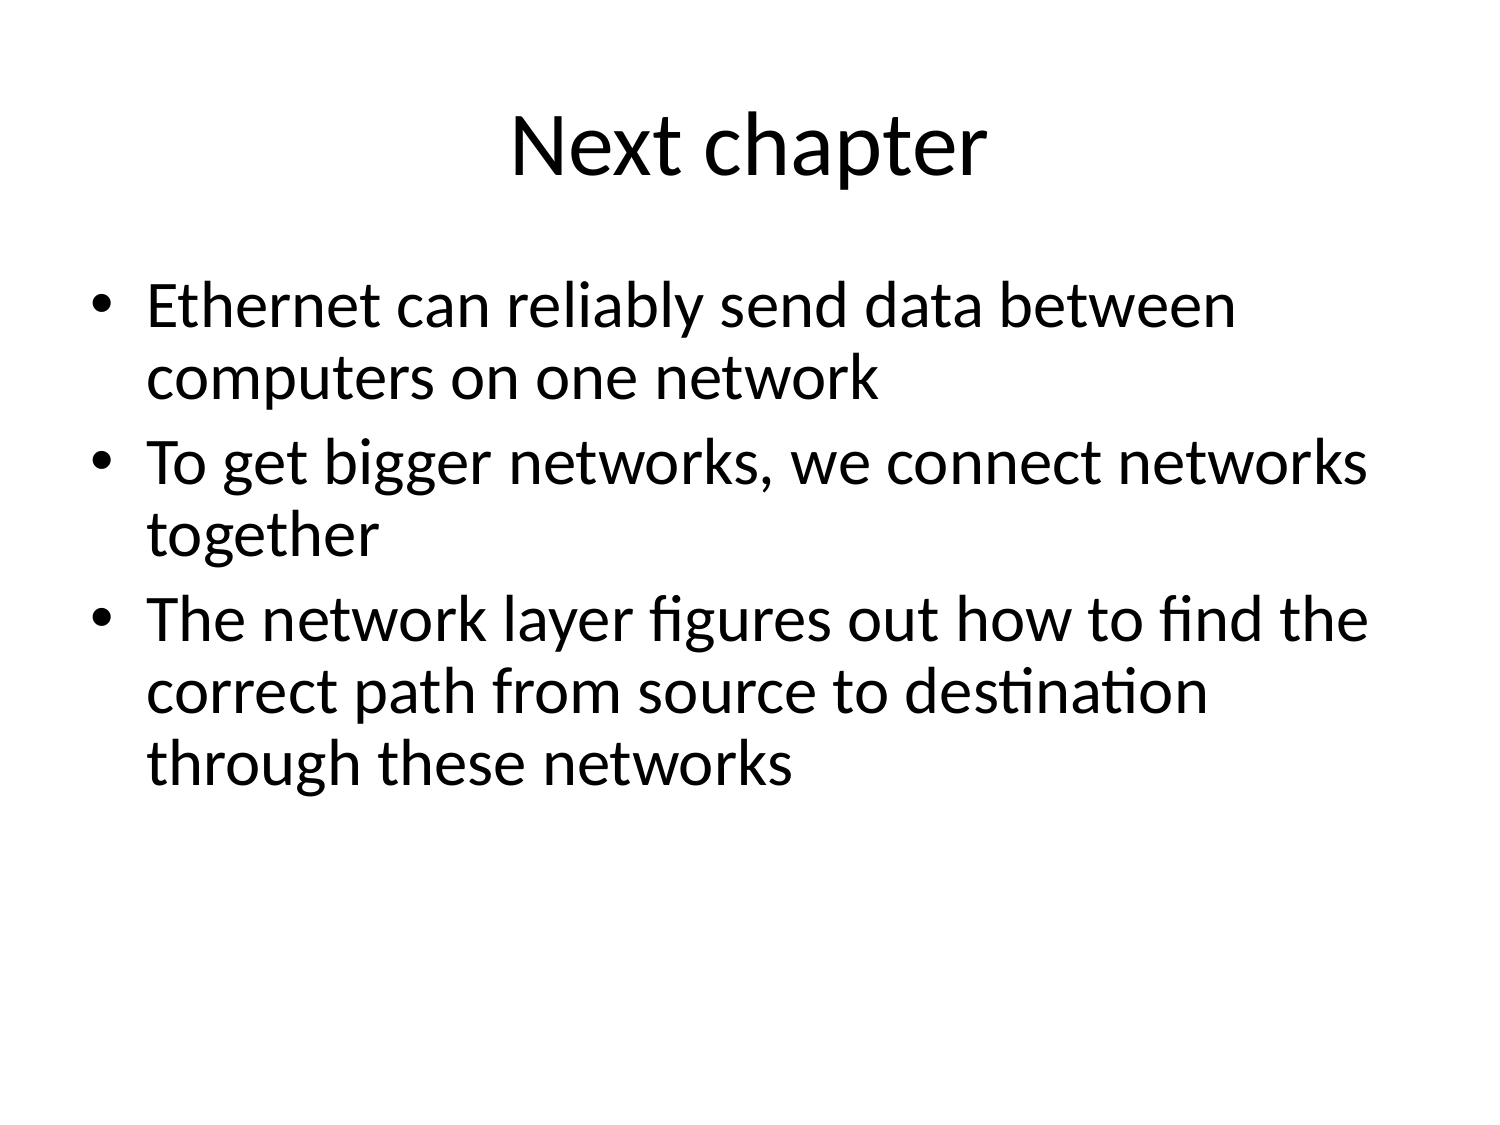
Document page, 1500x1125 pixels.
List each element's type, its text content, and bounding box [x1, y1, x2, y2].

title Next chapter [74, 44, 1426, 233]
list Ethernet can reliably send data between computers on one network To get bigger networks, we connect networks together The network layer figures out how to find the correct path from source to destination through these networks [74, 262, 1426, 1006]
